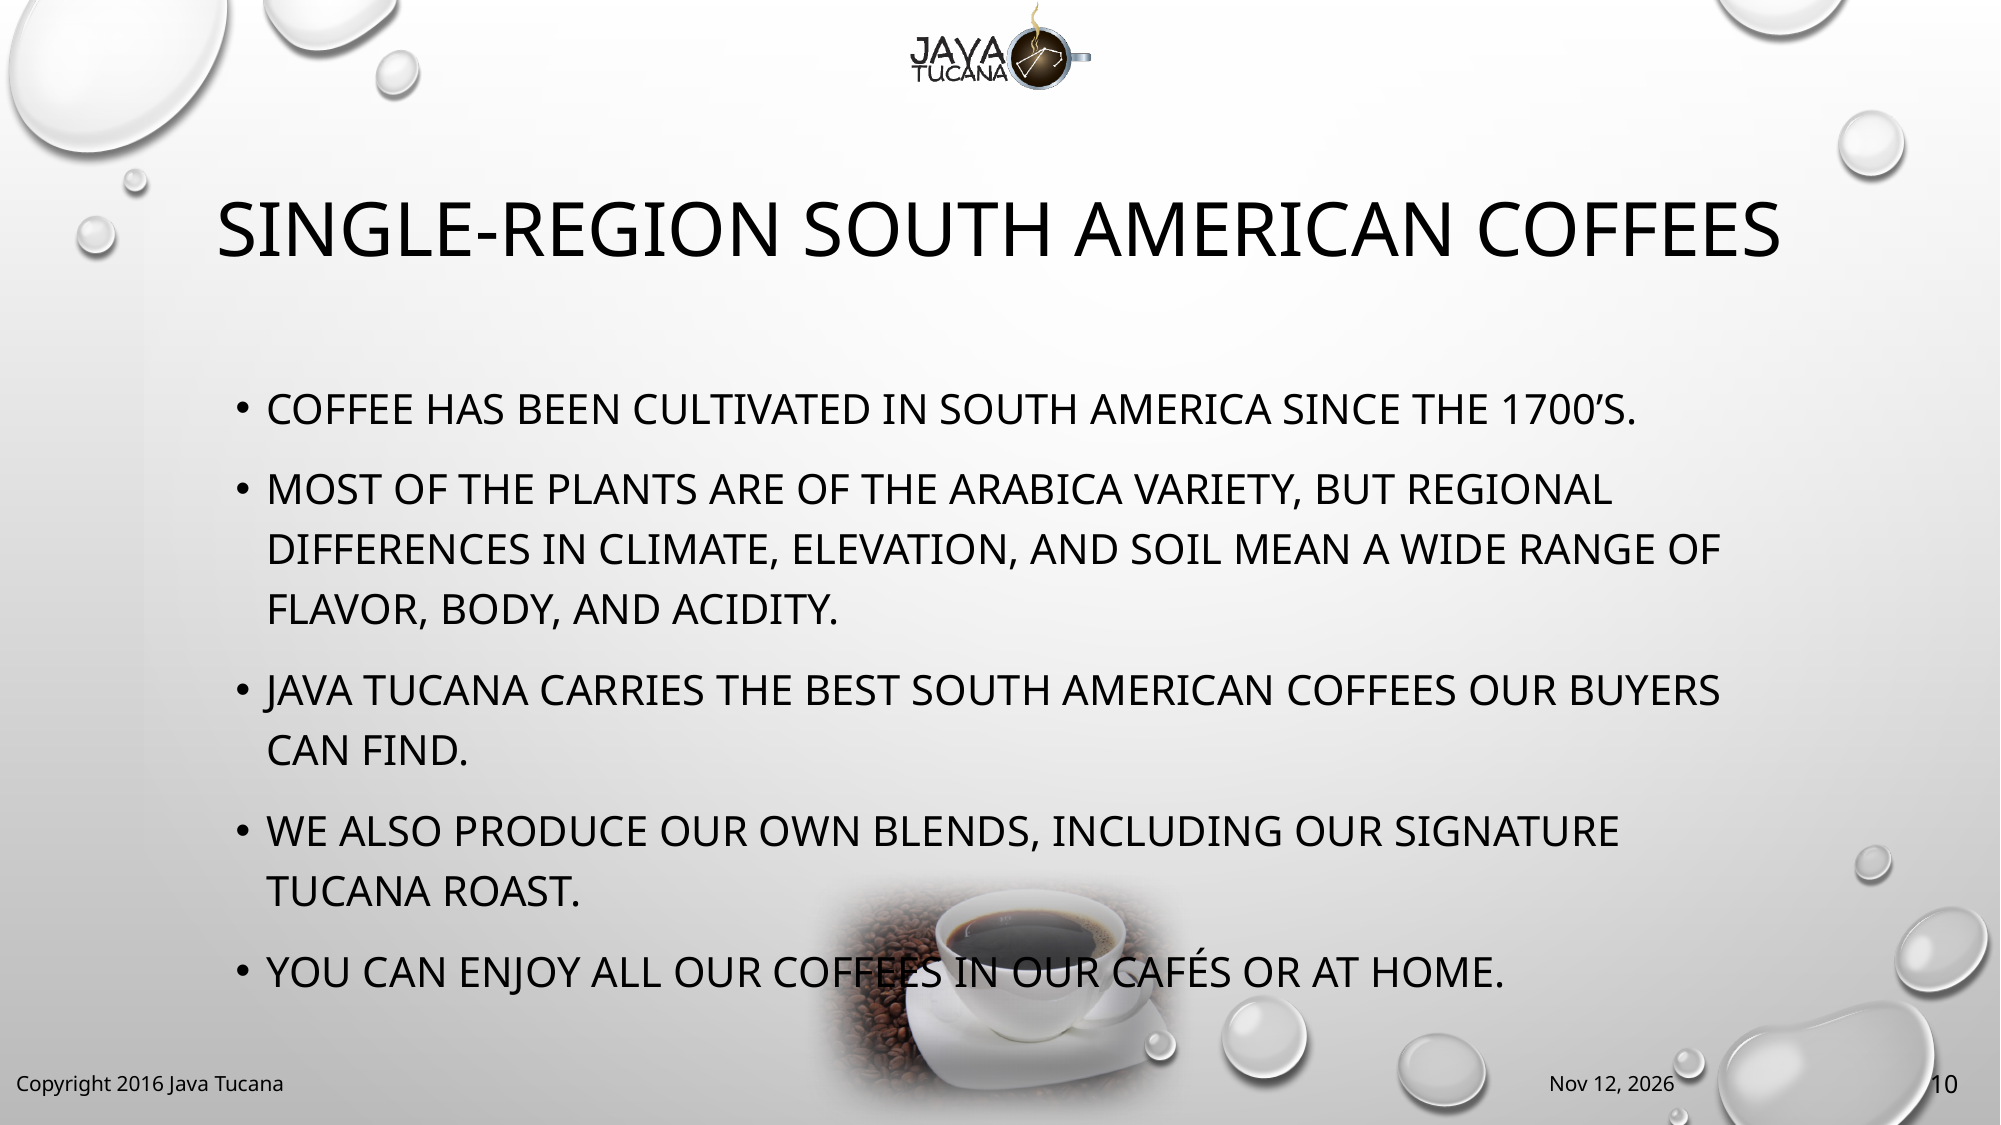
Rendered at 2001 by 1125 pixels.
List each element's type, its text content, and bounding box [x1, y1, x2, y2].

footer Copyright 2016 Java Tucana [1, 1055, 1096, 1116]
picture [0, 0, 2001, 1125]
title Single-region South American coffees [149, 101, 1851, 364]
slide_number 10 [1848, 1055, 1974, 1116]
slide_number 25-May-16 [1239, 1055, 1690, 1116]
list Coffee has been cultivated in South America since the 1700’s. Most of the plants are of the Arabica variety, but regional differences in climate, elevation, and soil mean a wide range of flavor, body, and acidity. Java Tucana carries the best South American coffees our buyers can find. We also produce our own blends, including our signature Tucana Roast. You can enjoy all our coffees in our cafés or at home. [220, 364, 1790, 1025]
